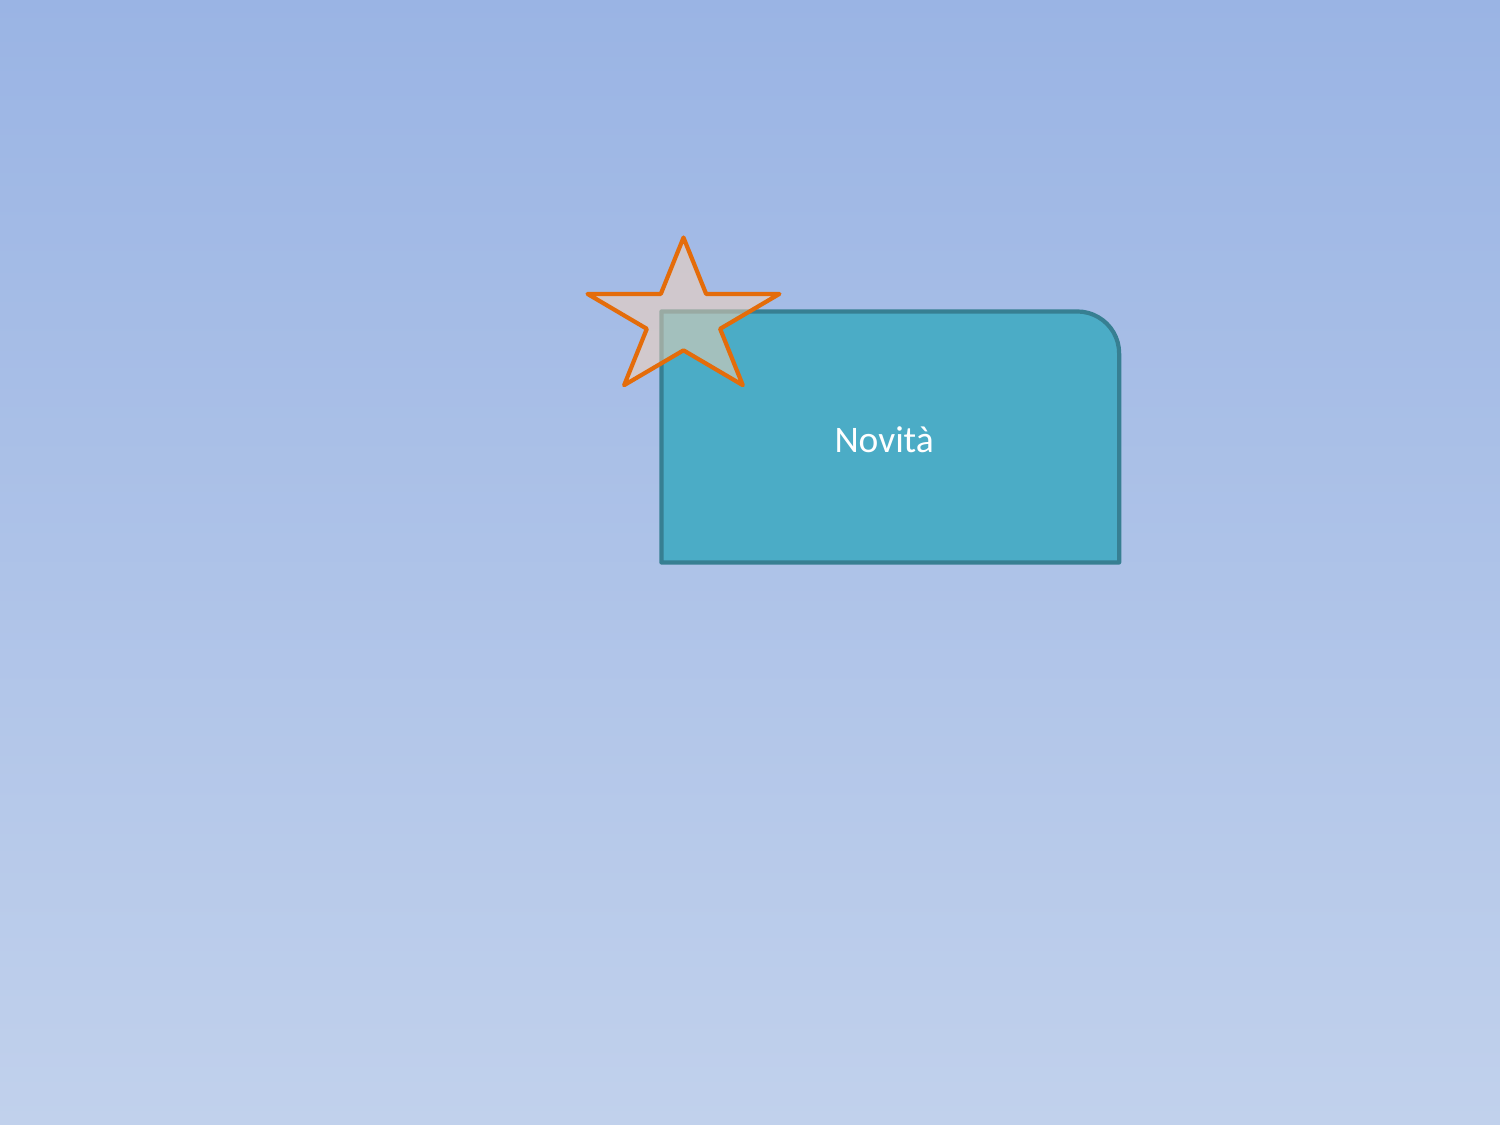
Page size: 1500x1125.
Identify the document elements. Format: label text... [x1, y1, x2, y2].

text_box [585, 235, 782, 387]
text_box Novità [659, 309, 1122, 565]
